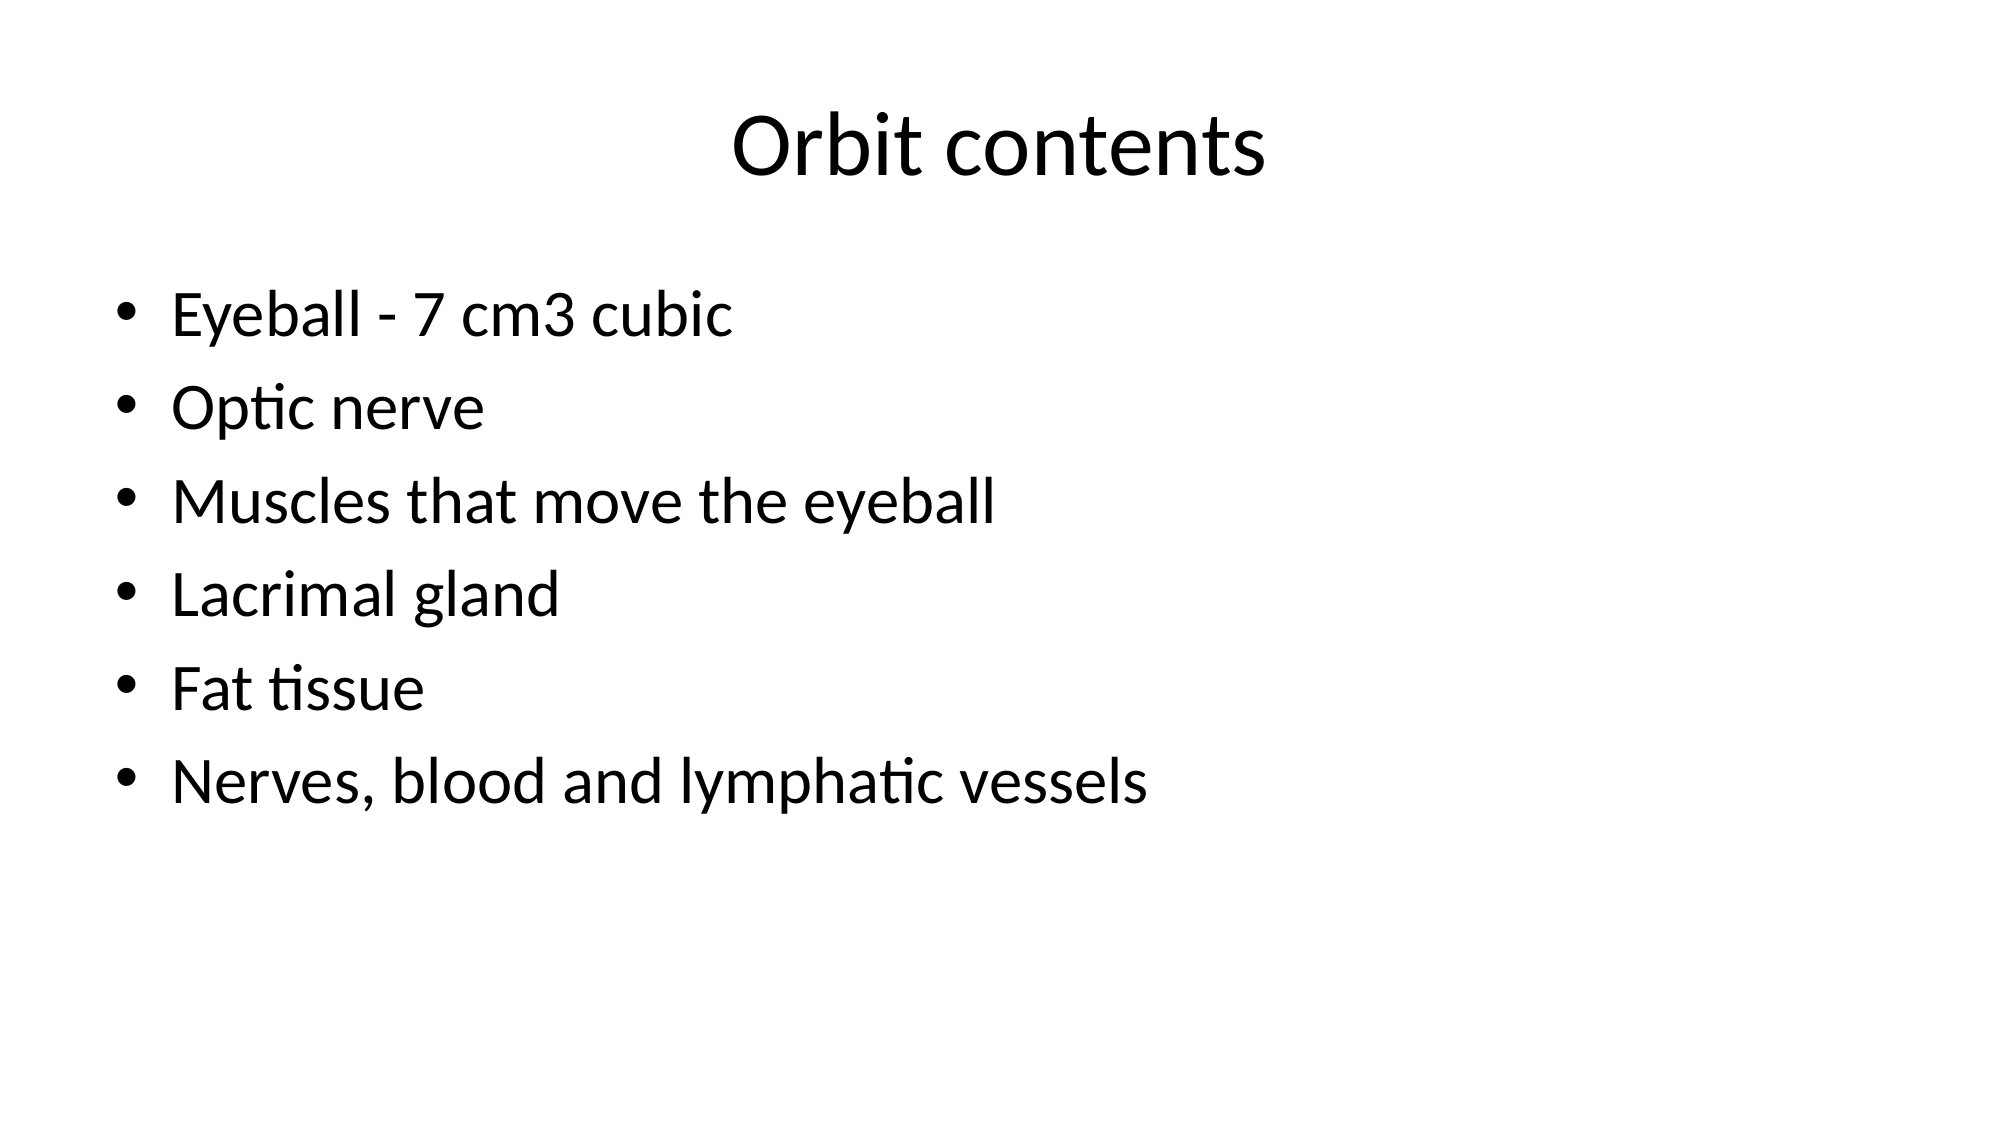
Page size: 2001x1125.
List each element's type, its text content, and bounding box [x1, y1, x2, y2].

title Orbit contents [99, 45, 1900, 233]
list Eyeball - 7 cm3 cubic Optic nerve Muscles that move the eyeball Lacrimal gland Fat tissue Nerves, blood and lymphatic vessels [99, 262, 1900, 1005]
